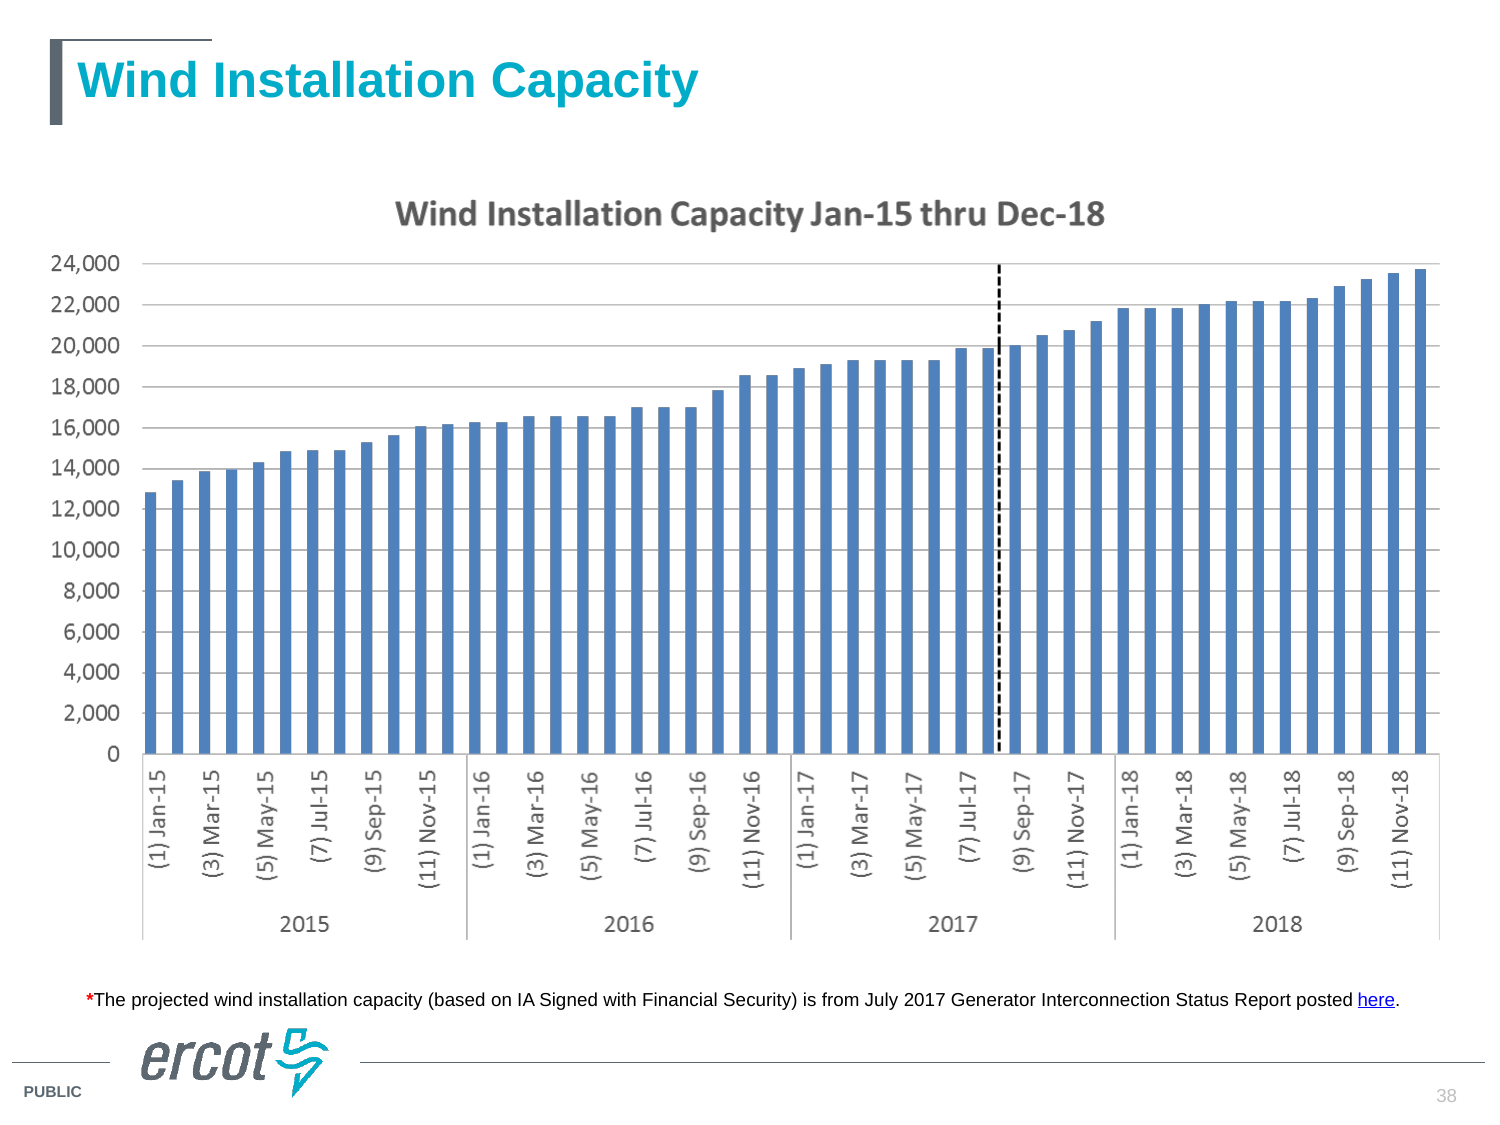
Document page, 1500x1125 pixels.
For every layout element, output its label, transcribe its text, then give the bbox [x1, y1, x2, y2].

picture [36, 173, 1464, 952]
picture [137, 1029, 332, 1100]
title Wind Installation Capacity [62, 39, 1450, 125]
text_box *The projected wind installation capacity (based on IA Signed with Financial Security) is from July 2017 Generator Interconnection Status Report posted here. [71, 980, 1472, 1029]
